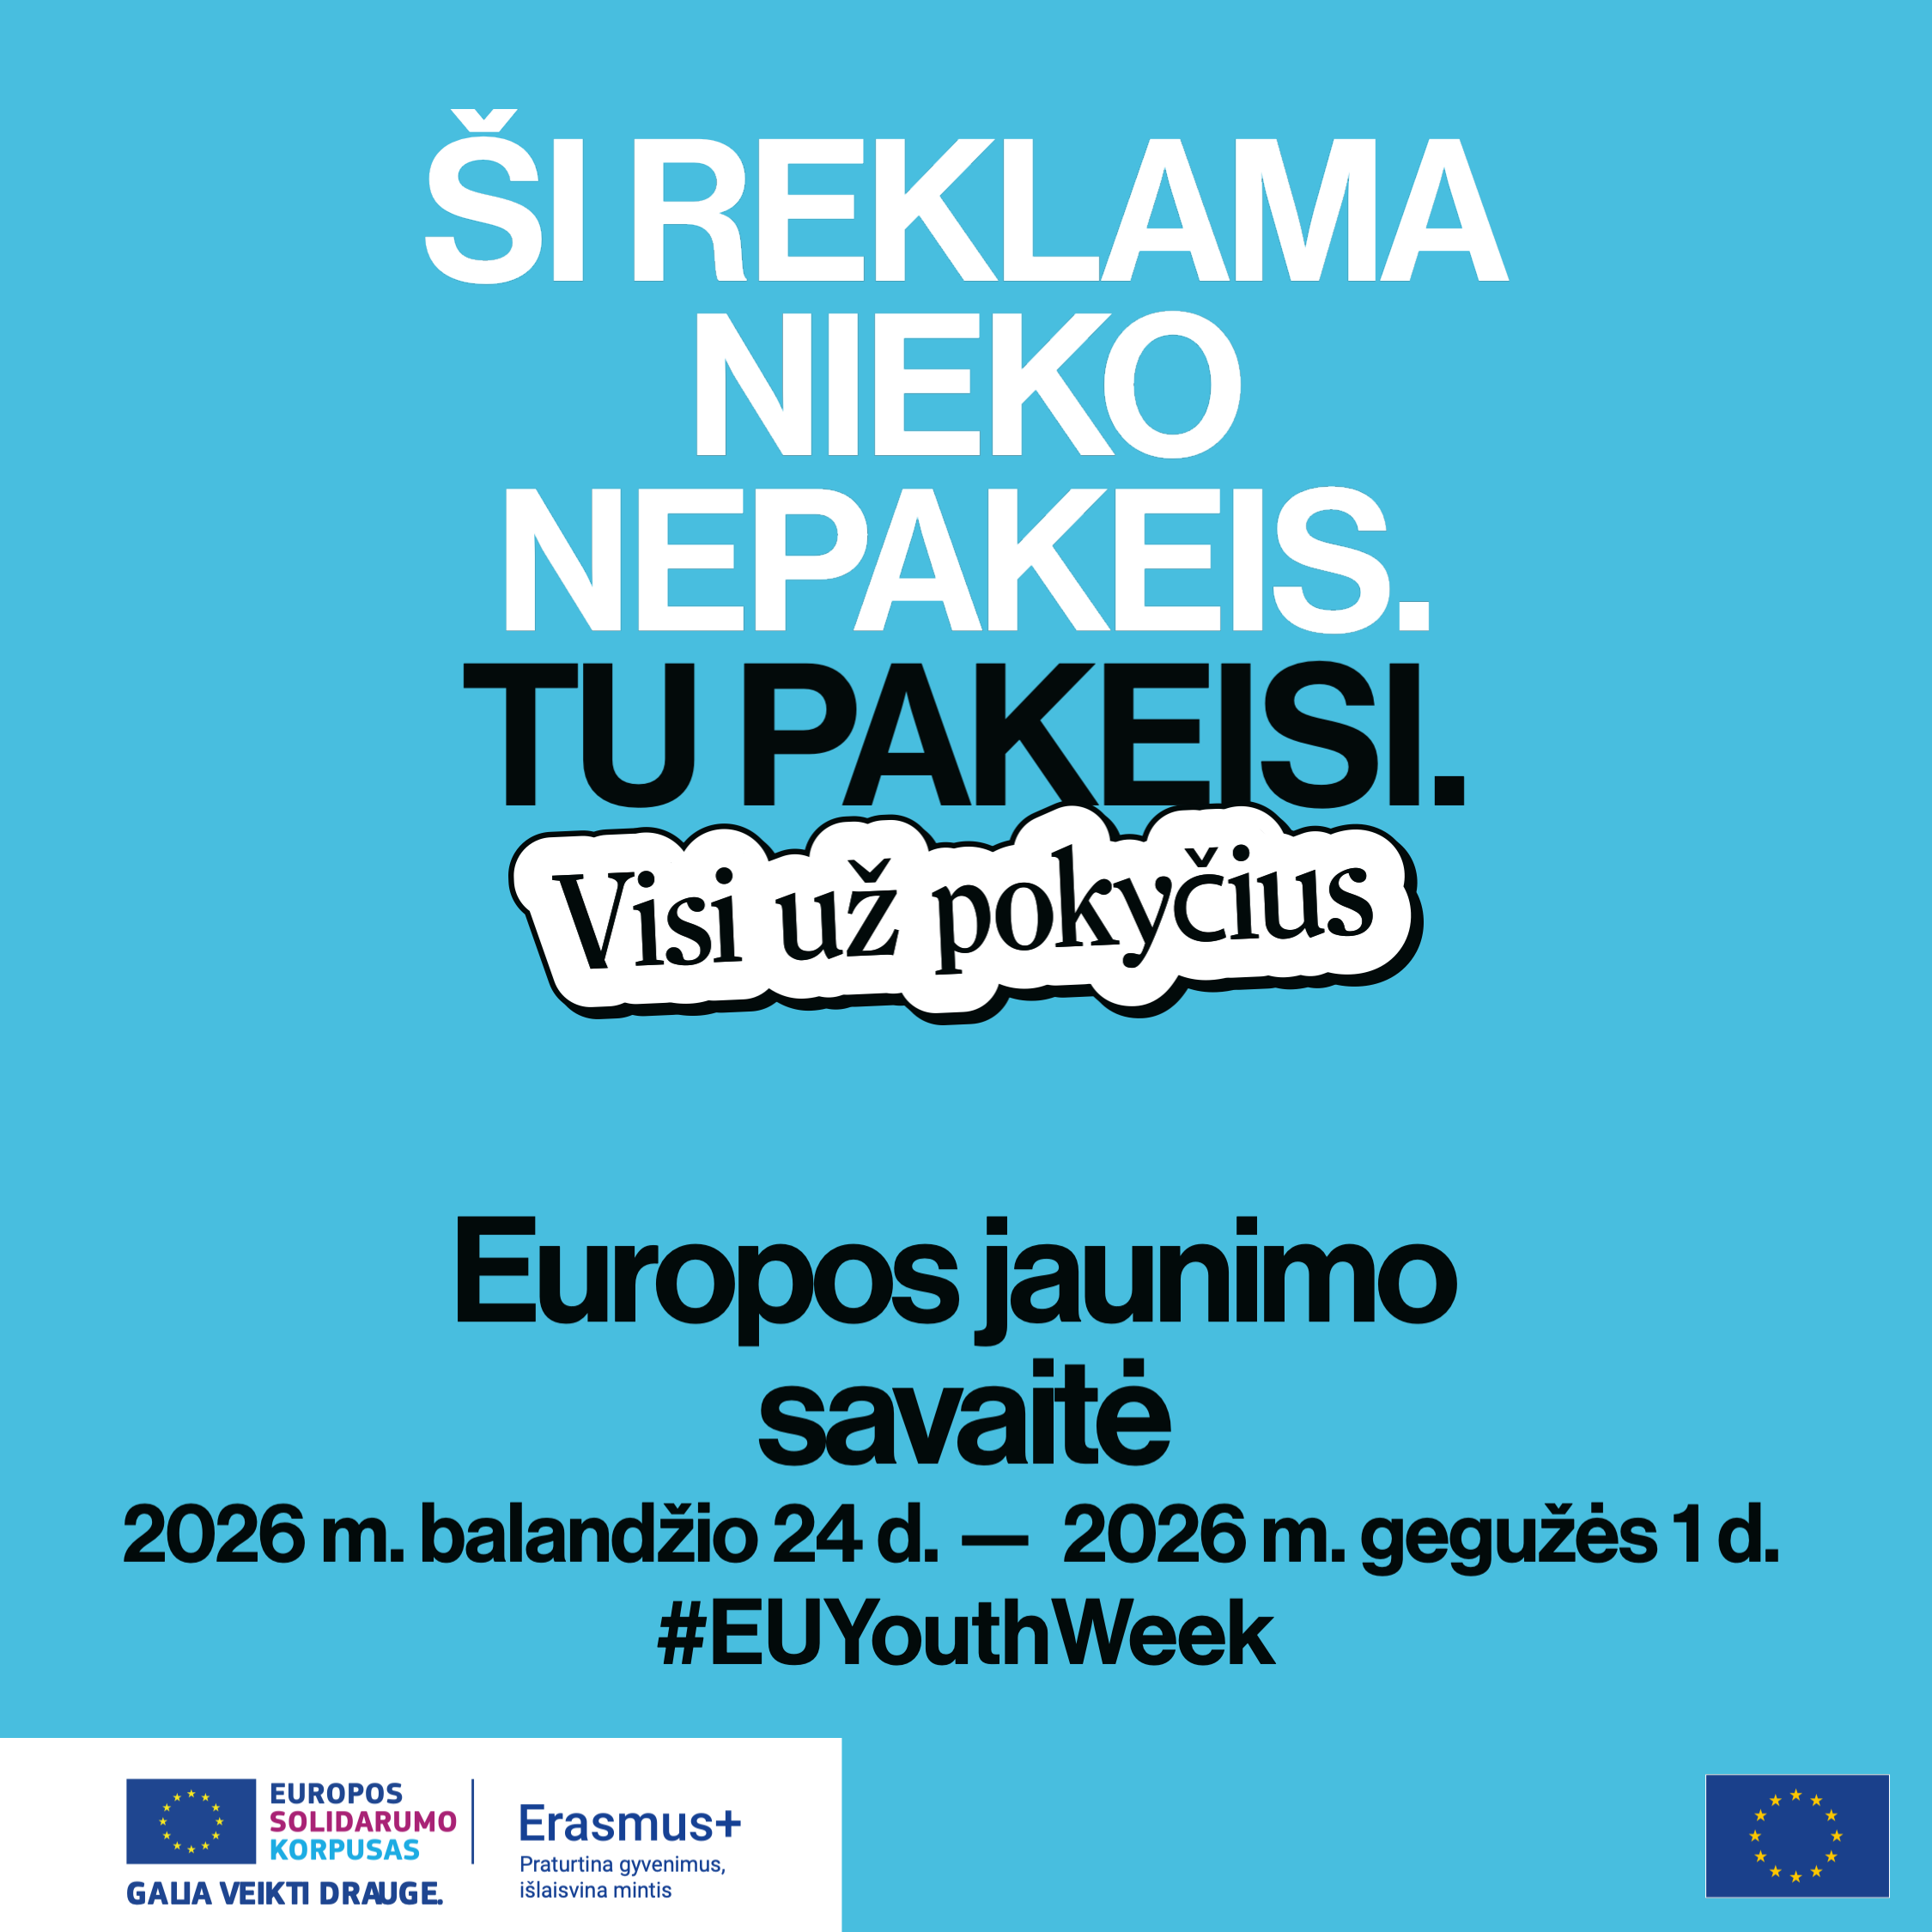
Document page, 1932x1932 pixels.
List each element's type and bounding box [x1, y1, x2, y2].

picture [0, 1737, 1891, 1932]
picture [121, 1195, 1811, 1688]
picture [301, 109, 1631, 1026]
